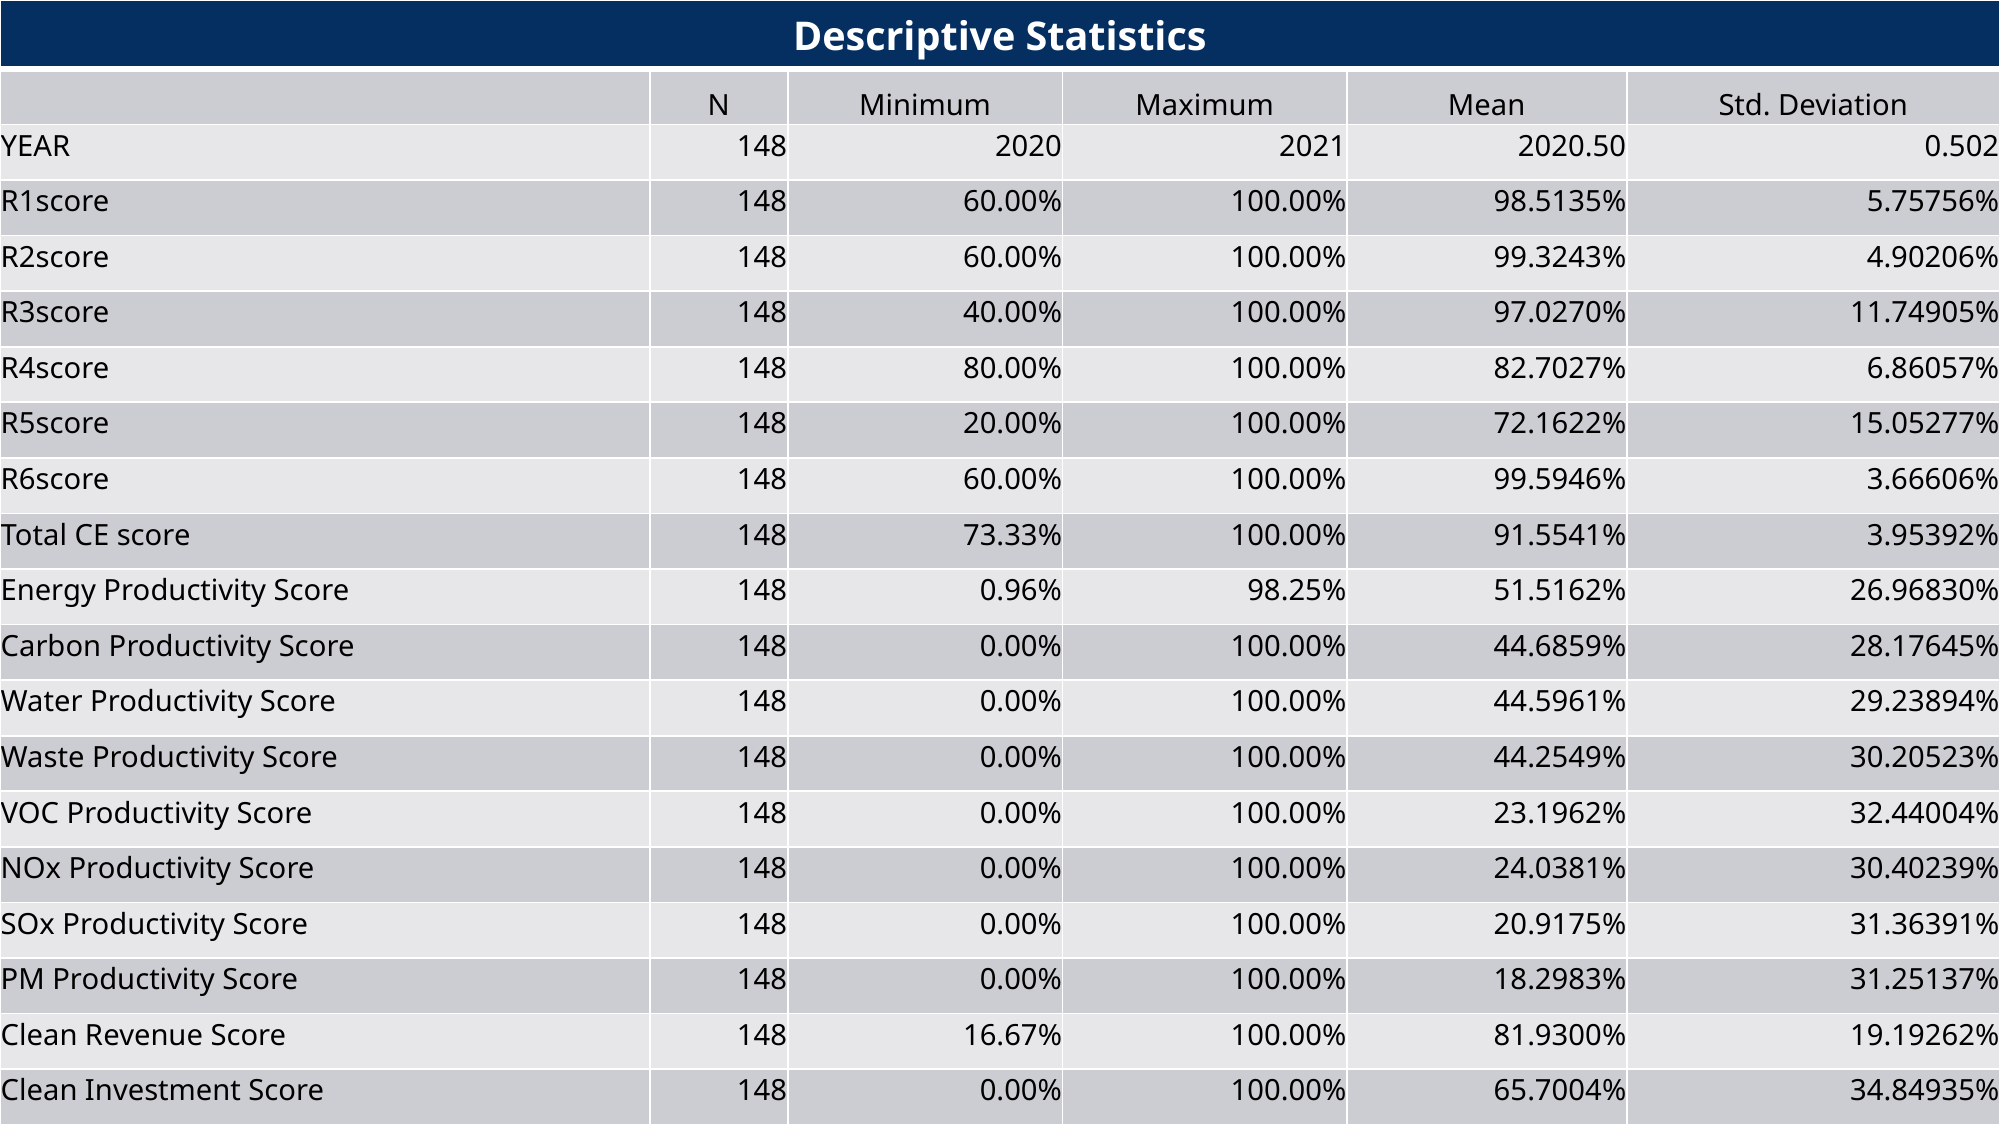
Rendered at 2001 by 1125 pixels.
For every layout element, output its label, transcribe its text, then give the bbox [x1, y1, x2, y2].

table_cell SOx Productivity Score [1, 903, 649, 957]
table_cell 60.00% [789, 181, 1062, 235]
table_cell 60.00% [789, 236, 1062, 290]
table_cell 80.00% [789, 348, 1062, 401]
table_cell Std. Deviation [1628, 72, 1999, 124]
table_cell PM Productivity Score [1, 959, 649, 1013]
table_cell Energy Productivity Score [1, 570, 649, 624]
table_cell 148 [651, 403, 787, 457]
table_cell 2020.50 [1348, 125, 1626, 179]
table_cell Clean Investment Score [1, 1070, 649, 1124]
table_cell 65.7004% [1348, 1070, 1626, 1124]
table_cell 26.96830% [1628, 570, 1999, 624]
table_cell 15.05277% [1628, 403, 1999, 457]
table_cell 20.9175% [1348, 903, 1626, 957]
table_cell 148 [651, 737, 787, 790]
table_cell YEAR [1, 125, 649, 179]
table_cell R2score [1, 236, 649, 290]
table_cell 31.25137% [1628, 959, 1999, 1013]
table_cell 100.00% [1063, 1014, 1346, 1068]
table_cell 3.95392% [1628, 514, 1999, 568]
table_cell 0.96% [789, 570, 1062, 624]
table_header Descriptive Statistics [1, 1, 1999, 66]
table_cell 91.5541% [1348, 514, 1626, 568]
table_cell R6score [1, 459, 649, 513]
table_cell 148 [651, 625, 787, 679]
table_cell 30.40239% [1628, 848, 1999, 902]
table_cell 0.502 [1628, 125, 1999, 179]
table_cell [1, 72, 649, 124]
table_cell 72.1622% [1348, 403, 1626, 457]
table_cell 100.00% [1063, 403, 1346, 457]
table_cell 148 [651, 903, 787, 957]
table_cell 98.5135% [1348, 181, 1626, 235]
table_cell 100.00% [1063, 236, 1346, 290]
table_cell 0.00% [789, 792, 1062, 846]
table_cell 4.90206% [1628, 236, 1999, 290]
table_cell 148 [651, 570, 787, 624]
table_cell 148 [651, 1070, 787, 1124]
table_cell 148 [651, 1014, 787, 1068]
table_cell NOx Productivity Score [1, 848, 649, 902]
table_cell Minimum [789, 72, 1062, 124]
table_cell 148 [651, 792, 787, 846]
table_cell 98.25% [1063, 570, 1346, 624]
table_cell 100.00% [1063, 903, 1346, 957]
table_cell 0.00% [789, 1070, 1062, 1124]
table_cell Waste Productivity Score [1, 737, 649, 790]
table_cell Mean [1348, 72, 1626, 124]
table_cell 32.44004% [1628, 792, 1999, 846]
table_cell 29.23894% [1628, 681, 1999, 735]
table_cell 100.00% [1063, 1070, 1346, 1124]
table_cell 44.6859% [1348, 625, 1626, 679]
table_cell 100.00% [1063, 181, 1346, 235]
table_cell 100.00% [1063, 348, 1346, 401]
table_cell 30.20523% [1628, 737, 1999, 790]
table_cell 19.19262% [1628, 1014, 1999, 1068]
table_cell 97.0270% [1348, 292, 1626, 346]
table_cell 60.00% [789, 459, 1062, 513]
table_cell 148 [651, 959, 787, 1013]
table_cell 23.1962% [1348, 792, 1626, 846]
table_cell Water Productivity Score [1, 681, 649, 735]
table_cell 0.00% [789, 959, 1062, 1013]
table_cell 148 [651, 514, 787, 568]
table_cell Carbon Productivity Score [1, 625, 649, 679]
table_cell R4score [1, 348, 649, 401]
table_cell 18.2983% [1348, 959, 1626, 1013]
table_cell 100.00% [1063, 625, 1346, 679]
table_cell 99.3243% [1348, 236, 1626, 290]
table_cell 100.00% [1063, 737, 1346, 790]
table_cell 148 [651, 292, 787, 346]
table_cell 100.00% [1063, 848, 1346, 902]
table_cell 148 [651, 348, 787, 401]
table_cell 148 [651, 681, 787, 735]
table_cell 73.33% [789, 514, 1062, 568]
table_cell 44.5961% [1348, 681, 1626, 735]
table_cell 44.2549% [1348, 737, 1626, 790]
table_cell 100.00% [1063, 681, 1346, 735]
table_cell 16.67% [789, 1014, 1062, 1068]
table_cell 0.00% [789, 848, 1062, 902]
table_cell 100.00% [1063, 792, 1346, 846]
table_cell 40.00% [789, 292, 1062, 346]
table_cell VOC Productivity Score [1, 792, 649, 846]
table_cell 3.66606% [1628, 459, 1999, 513]
table_cell 0.00% [789, 903, 1062, 957]
table_cell 24.0381% [1348, 848, 1626, 902]
table_cell 148 [651, 236, 787, 290]
table_cell 6.86057% [1628, 348, 1999, 401]
table_cell 148 [651, 181, 787, 235]
table_cell Maximum [1063, 72, 1346, 124]
table_cell 82.7027% [1348, 348, 1626, 401]
table_cell 20.00% [789, 403, 1062, 457]
table_cell R1score [1, 181, 649, 235]
table_cell 5.75756% [1628, 181, 1999, 235]
table_cell 51.5162% [1348, 570, 1626, 624]
table_cell 0.00% [789, 681, 1062, 735]
table_cell 0.00% [789, 625, 1062, 679]
table_cell Total CE score [1, 514, 649, 568]
table_cell 100.00% [1063, 959, 1346, 1013]
table_cell 100.00% [1063, 292, 1346, 346]
table_cell 11.74905% [1628, 292, 1999, 346]
table_cell 100.00% [1063, 514, 1346, 568]
table_cell 28.17645% [1628, 625, 1999, 679]
table_cell 148 [651, 459, 787, 513]
table_cell R5score [1, 403, 649, 457]
table_cell 99.5946% [1348, 459, 1626, 513]
table_cell 34.84935% [1628, 1070, 1999, 1124]
table_cell 2021 [1063, 125, 1346, 179]
table_cell 148 [651, 848, 787, 902]
table_cell 0.00% [789, 737, 1062, 790]
table_cell 100.00% [1063, 459, 1346, 513]
table_cell 81.9300% [1348, 1014, 1626, 1068]
table_cell 2020 [789, 125, 1062, 179]
table_cell 148 [651, 125, 787, 179]
table_cell 31.36391% [1628, 903, 1999, 957]
table_cell R3score [1, 292, 649, 346]
table_cell Clean Revenue Score [1, 1014, 649, 1068]
table_cell N [651, 72, 787, 124]
